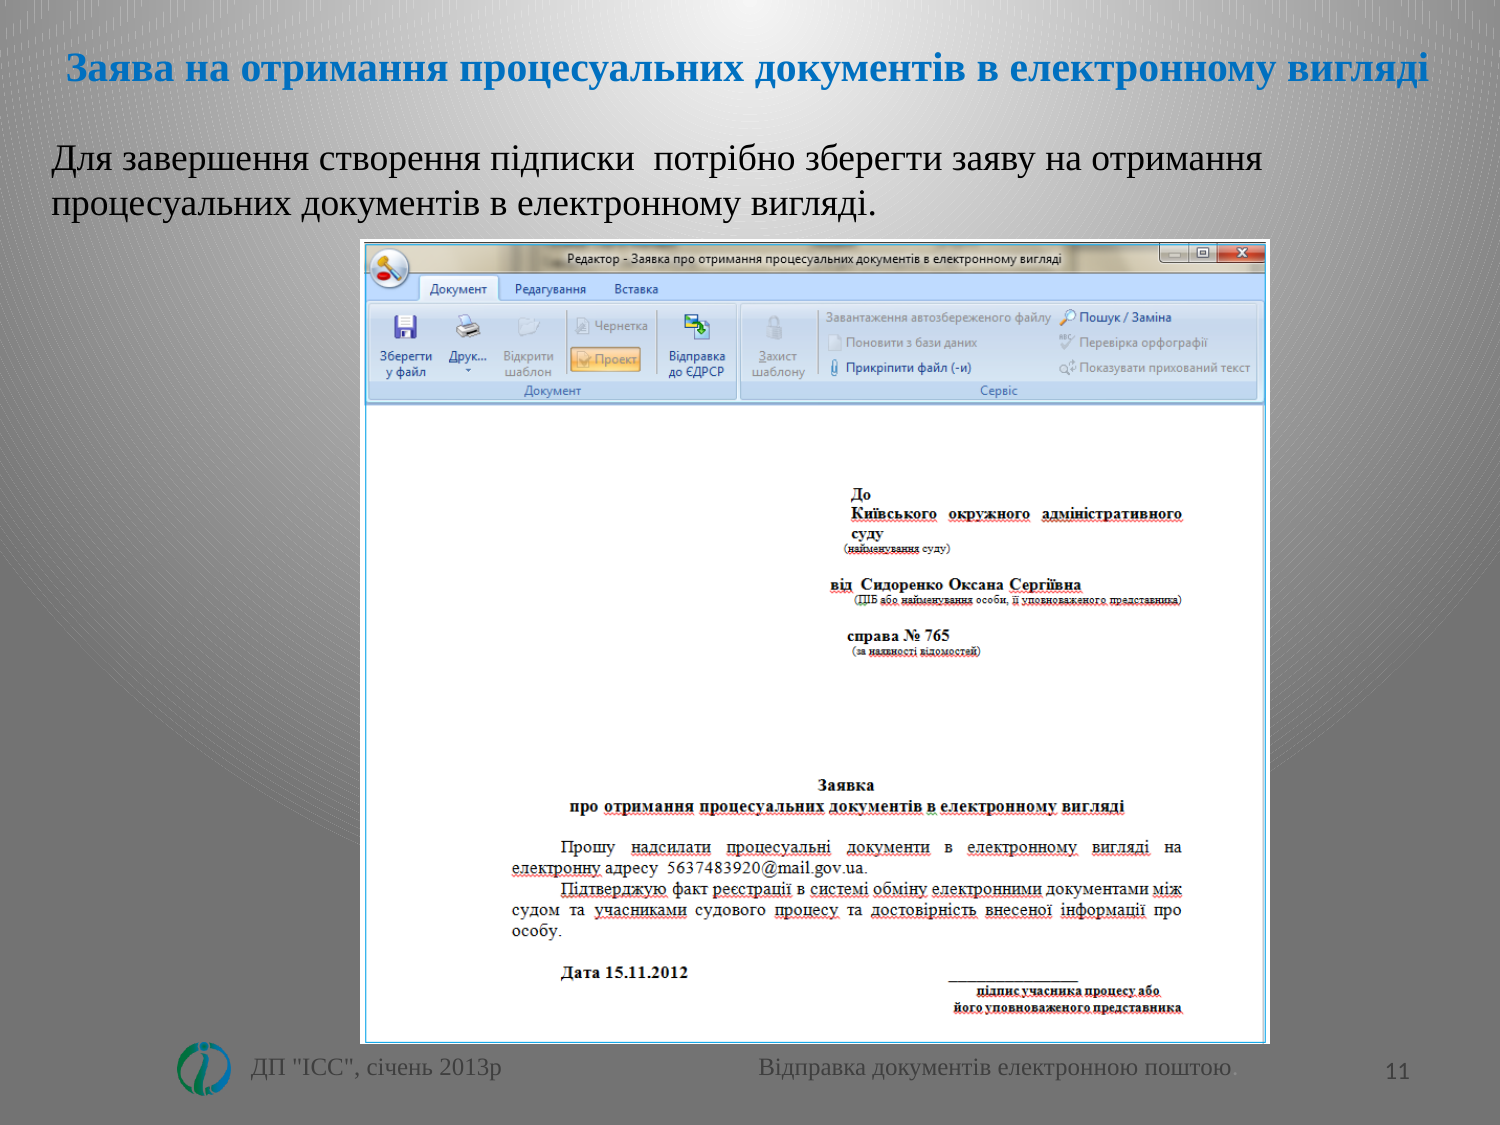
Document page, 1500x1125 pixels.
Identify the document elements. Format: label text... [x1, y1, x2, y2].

text_box Для завершення створення підписки потрібно зберегти заяву на отримання процесуальних документів в електронному вигляді. [36, 125, 1483, 231]
picture [359, 238, 1270, 1045]
title Заява на отримання процесуальних документів в електронному вигляді [36, 19, 1459, 112]
picture [172, 1041, 237, 1096]
footer ДП "ІСС", січень 2013р Відправка документів електронною поштою. [170, 1035, 1294, 1096]
slide_number 11 [1294, 1042, 1425, 1096]
